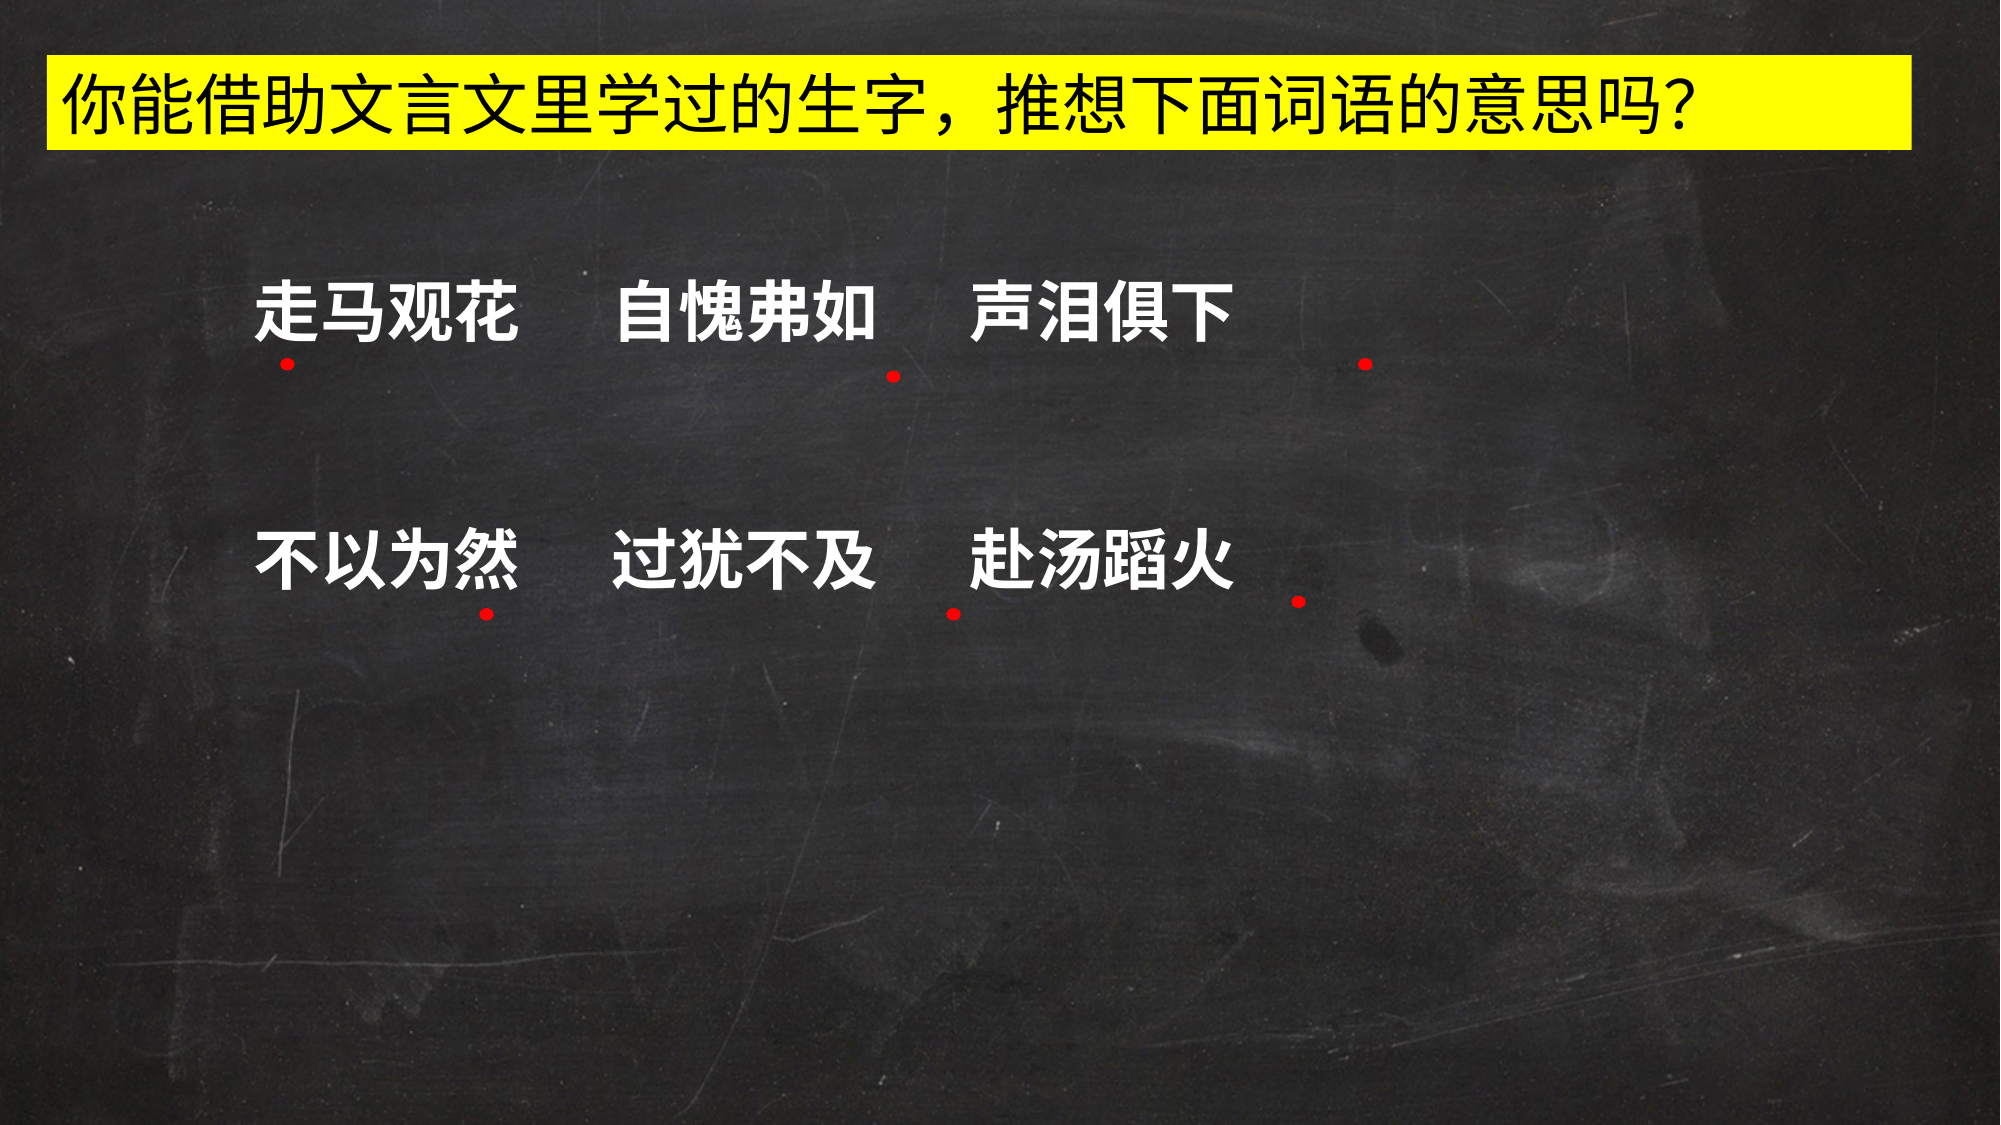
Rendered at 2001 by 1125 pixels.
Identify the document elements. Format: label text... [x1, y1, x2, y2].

picture [0, 0, 2000, 1125]
text_box 不以为然 过犹不及 赴汤蹈火 [238, 510, 1798, 685]
text_box [886, 370, 901, 383]
text_box [1358, 357, 1373, 371]
text_box [280, 357, 295, 371]
text_box [946, 608, 961, 621]
text_box 你能借助文言文里学过的生字，推想下面词语的意思吗？ [46, 55, 1912, 150]
text_box [1291, 595, 1306, 609]
text_box [479, 608, 494, 621]
text_box 走马观花 自愧弗如 声泪俱下 [238, 261, 1828, 437]
